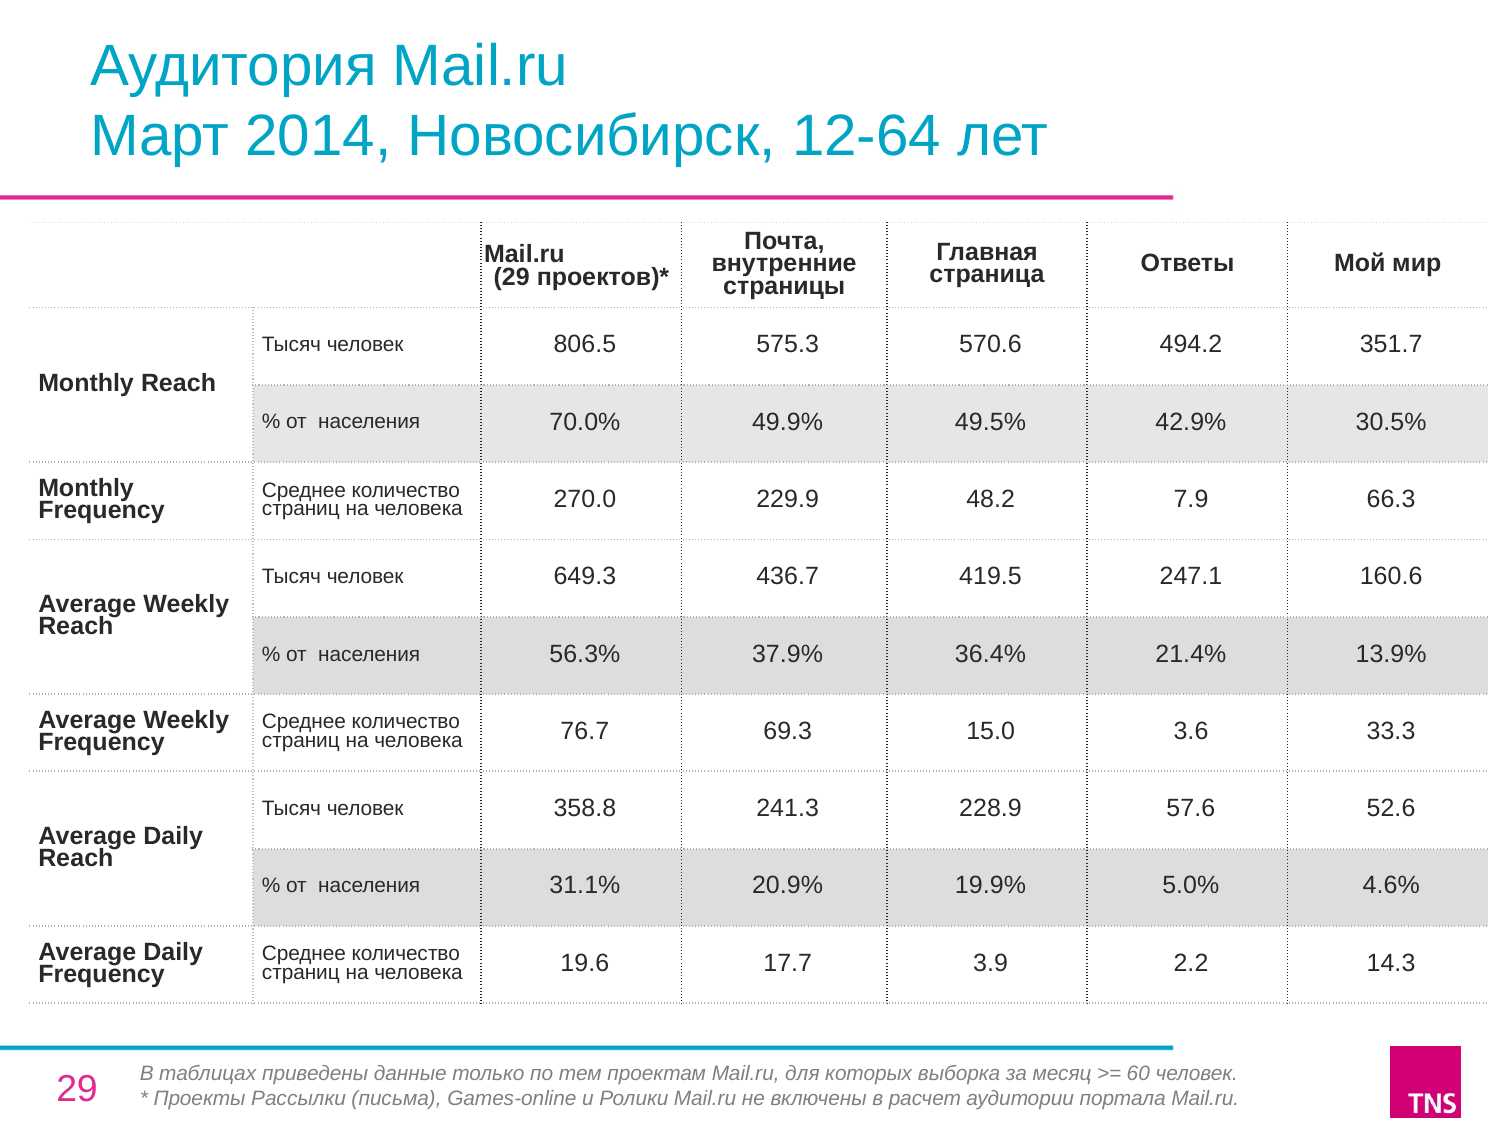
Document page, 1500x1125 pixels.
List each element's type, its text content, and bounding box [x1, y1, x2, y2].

table_cell 2.2 [1087, 926, 1288, 1003]
table_cell 7.9 [1087, 462, 1288, 539]
table_cell % от населения [253, 385, 481, 462]
table_cell Average Daily Reach [29, 771, 253, 926]
table_cell Monthly Frequency [29, 462, 253, 539]
table_cell 19.6 [481, 926, 682, 1003]
table_cell 436.7 [682, 539, 887, 617]
table_cell 494.2 [1087, 308, 1288, 385]
table_header Главная страница [887, 223, 1087, 308]
table_cell 14.3 [1288, 926, 1488, 1003]
table_cell 21.4% [1087, 617, 1288, 694]
table_cell 13.9% [1288, 617, 1488, 694]
table_cell 66.3 [1288, 462, 1488, 539]
table_cell 52.6 [1288, 771, 1488, 849]
table_cell 575.3 [682, 308, 887, 385]
table_cell 419.5 [887, 539, 1087, 617]
table_cell 56.3% [481, 617, 682, 694]
table_header Mail.ru (29 проектов)* [481, 223, 682, 308]
table_cell Тысяч человек [253, 771, 481, 849]
table_cell 247.1 [1087, 539, 1288, 617]
table_cell 20.9% [682, 849, 887, 926]
table_cell 19.9% [887, 849, 1087, 926]
table_cell 241.3 [682, 771, 887, 849]
slide_number 29 [40, 1055, 392, 1125]
table_cell Average Daily Frequency [29, 926, 253, 1003]
table_cell 649.3 [481, 539, 682, 617]
table_cell 70.0% [481, 385, 682, 462]
table_cell 30.5% [1288, 385, 1488, 462]
picture [0, 0, 1500, 1125]
table_cell 806.5 [481, 308, 682, 385]
table_cell 15.0 [887, 694, 1087, 771]
table_cell 76.7 [481, 694, 682, 771]
table_cell Monthly Reach [29, 308, 253, 462]
table_cell Среднее количество страниц на человека [253, 926, 481, 1003]
table_cell 5.0% [1087, 849, 1288, 926]
table_header [29, 223, 481, 308]
table_cell 42.9% [1087, 385, 1288, 462]
title Аудитория Mail.ru Март 2014, Новосибирск, 12-64 лет [74, 8, 1476, 187]
table_cell 3.6 [1087, 694, 1288, 771]
table_cell Среднее количество страниц на человека [253, 694, 481, 771]
table_cell 570.6 [887, 308, 1087, 385]
table_cell 351.7 [1288, 308, 1488, 385]
table_cell 36.4% [887, 617, 1087, 694]
table_cell 57.6 [1087, 771, 1288, 849]
table_cell Тысяч человек [253, 308, 481, 385]
table_header Почта, внутренние страницы [682, 223, 887, 308]
table_cell 33.3 [1288, 694, 1488, 771]
table_cell Average Weekly Frequency [29, 694, 253, 771]
table_cell 49.5% [887, 385, 1087, 462]
table_cell 160.6 [1288, 539, 1488, 617]
table_cell 17.7 [682, 926, 887, 1003]
table_cell 228.9 [887, 771, 1087, 849]
table_header Мой мир [1288, 223, 1488, 308]
table_cell 49.9% [682, 385, 887, 462]
table_cell 229.9 [682, 462, 887, 539]
table_cell Тысяч человек [253, 539, 481, 617]
table_cell 270.0 [481, 462, 682, 539]
table_cell % от населения [253, 849, 481, 926]
table_cell % от населения [253, 617, 481, 694]
table_cell 4.6% [1288, 849, 1488, 926]
table_cell Average Weekly Reach [29, 539, 253, 694]
table_cell 31.1% [481, 849, 682, 926]
table_cell 48.2 [887, 462, 1087, 539]
table_header Ответы [1087, 223, 1288, 308]
text_box В таблицах приведены данные только по тем проектам Mail.ru, для которых выборка за месяц >= 60 человек. * Проекты Рассылки (письма), Games-online и Ролики Mail.ru не включены в расчет аудитории портала Mail.ru. [124, 1052, 1463, 1117]
table_cell 37.9% [682, 617, 887, 694]
table_cell Среднее количество страниц на человека [253, 462, 481, 539]
table_cell 3.9 [887, 926, 1087, 1003]
table_cell 358.8 [481, 771, 682, 849]
table_cell 69.3 [682, 694, 887, 771]
